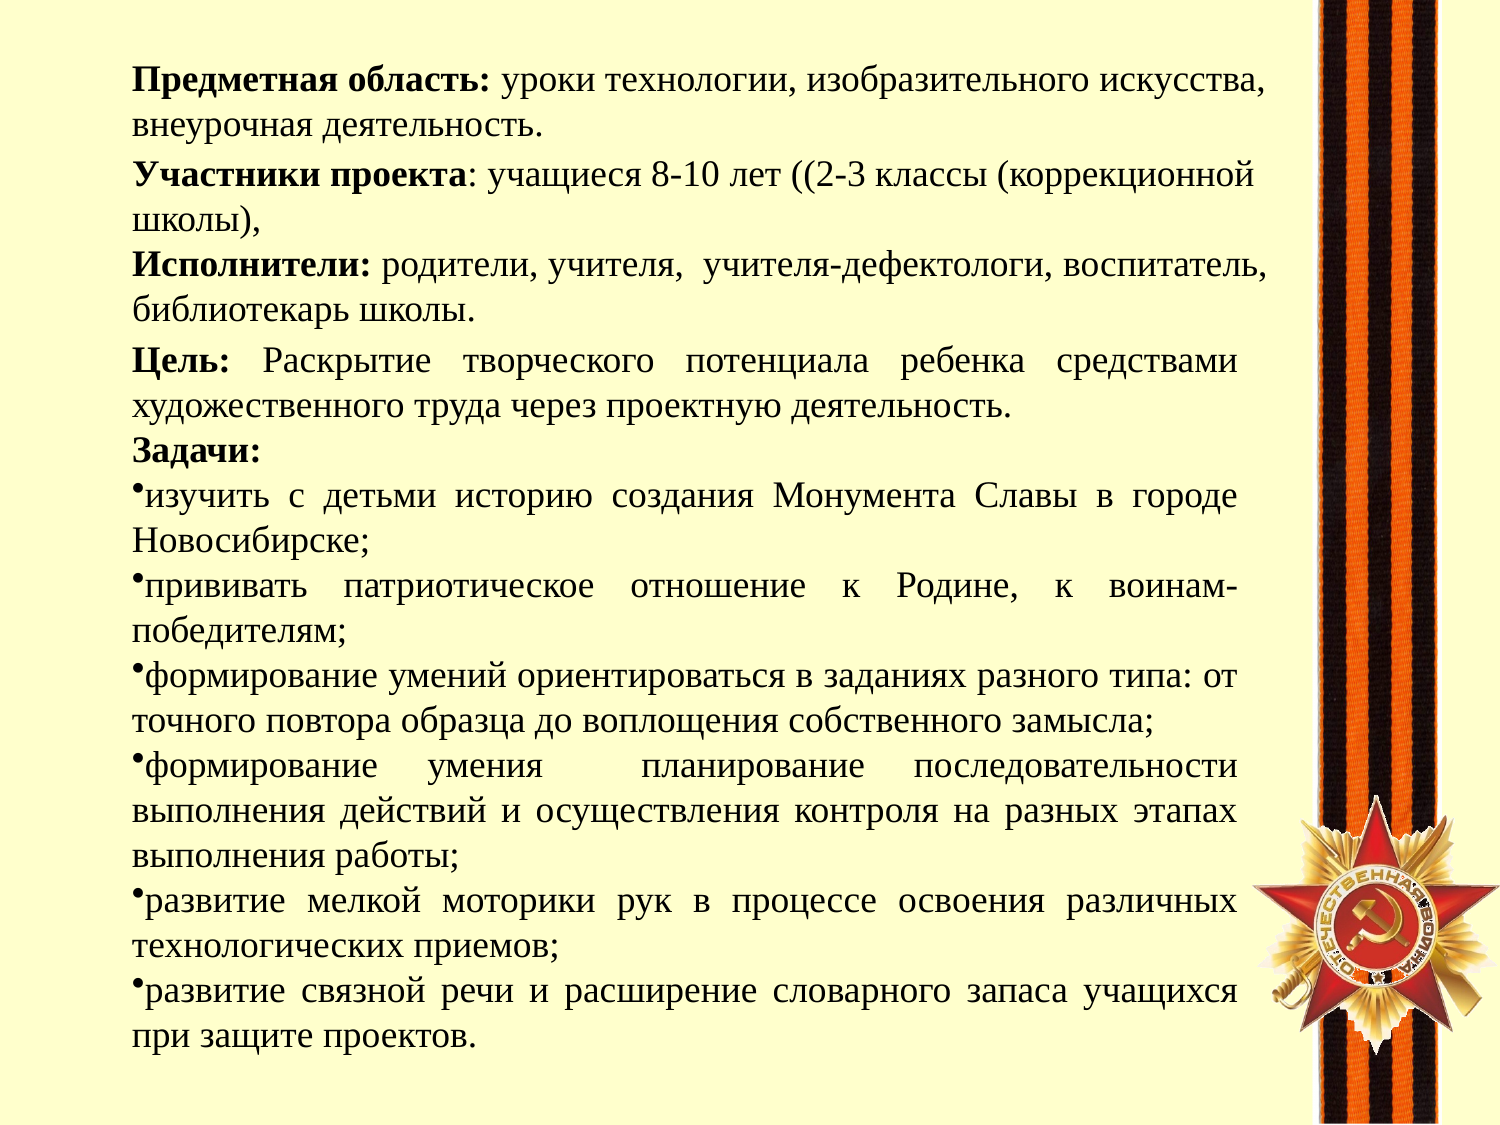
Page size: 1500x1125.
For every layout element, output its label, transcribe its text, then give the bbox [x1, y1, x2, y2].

picture [1254, 1, 1500, 1124]
text_box Предметная область: уроки технологии, изобразительного искусства, внеурочная деятельность. [117, 46, 1301, 141]
text_box Цель: Раскрытие творческого потенциала ребенка средствами художественного труда через проектную деятельность. Задачи: изучить с детьми историю создания Монумента Славы в городе Новосибирске; прививать патриотическое отношение к Родине, к воинам-победителям; формирование умений ориентироваться в заданиях разного типа: от точного повтора образца до воплощения собственного замысла; формирование умения планирование последовательности выполнения действий и осуществления контроля на разных этапах выполнения работы; развитие мелкой моторики рук в процессе освоения различных технологических приемов; развитие связной речи и расширение словарного запаса учащихся при защите проектов. [117, 328, 1254, 1063]
text_box Участники проекта: учащиеся 8-10 лет ((2-3 классы (коррекционной школы), Исполнители: родители, учителя, учителя-дефектологи, воспитатель, библиотекарь школы. [117, 141, 1301, 337]
